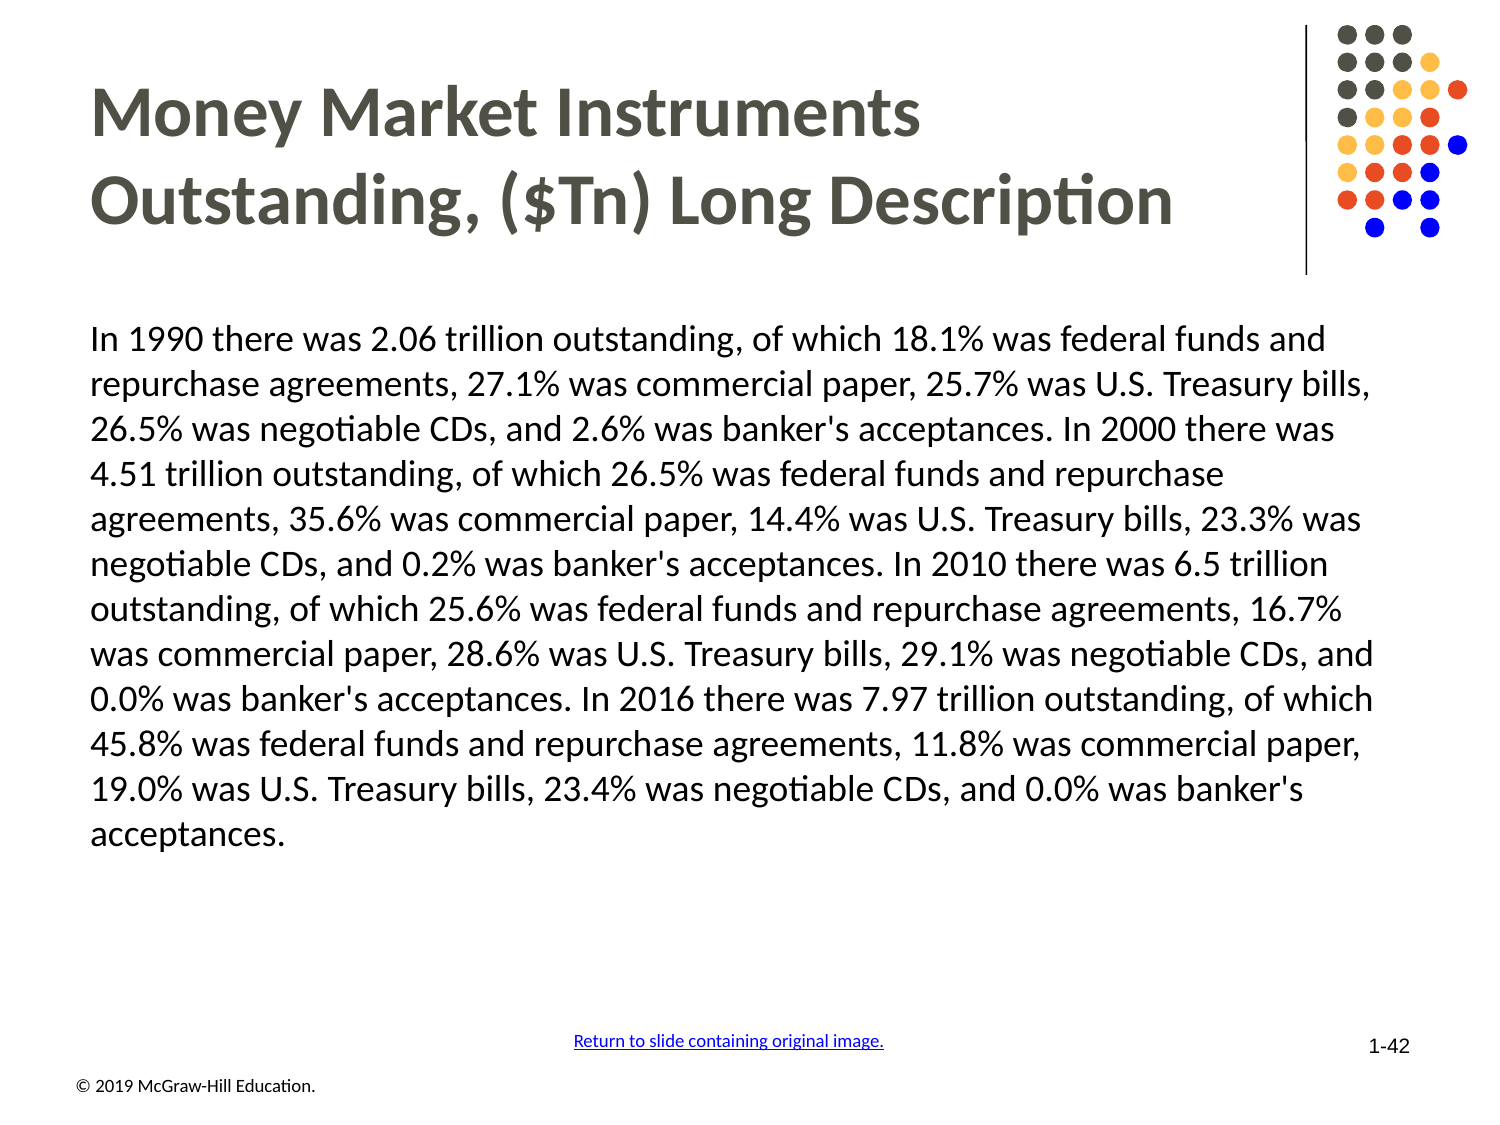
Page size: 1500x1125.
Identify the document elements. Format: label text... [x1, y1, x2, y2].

list Return to slide containing original image. [526, 1021, 932, 1075]
list In 1990 there was 2.06 trillion outstanding, of which 18.1% was federal funds and repurchase agreements, 27.1% was commercial paper, 25.7% was U.S. Treasury bills, 26.5% was negotiable C Ds, and 2.6% was banker's acceptances. In 2000 there was 4.51 trillion outstanding, of which 26.5% was federal funds and repurchase agreements, 35.6% was commercial paper, 14.4% was U.S. Treasury bills, 23.3% was negotiable C Ds, and 0.2% was banker's acceptances. In 2010 there was 6.5 trillion outstanding, of which 25.6% was federal funds and repurchase agreements, 16.7% was commercial paper, 28.6% was U.S. Treasury bills, 29.1% was negotiable C Ds, and 0.0% was banker's acceptances. In 2016 there was 7.97 trillion outstanding, of which 45.8% was federal funds and repurchase agreements, 11.8% was commercial paper, 19.0% was U.S. Treasury bills, 23.4% was negotiable C Ds, and 0.0% was banker's acceptances. [75, 306, 1425, 897]
slide_number 1-42 [1074, 1025, 1425, 1100]
title Money Market Instruments Outstanding, ($Tn) Long Description [75, 47, 1313, 247]
